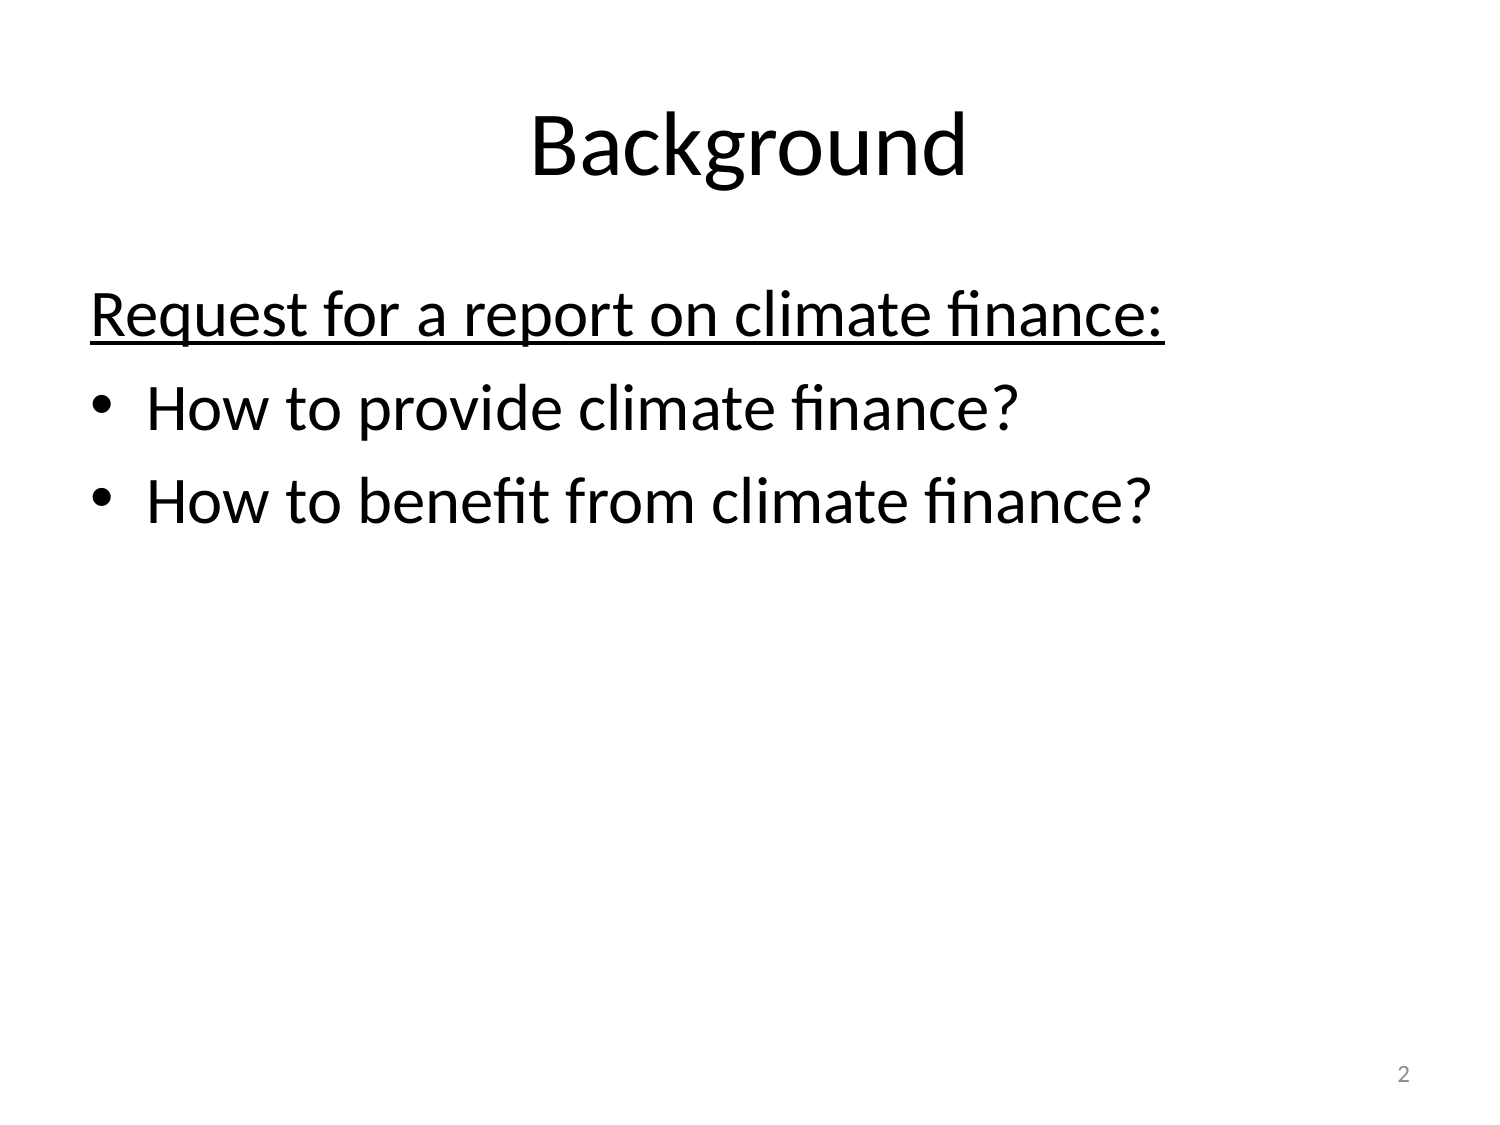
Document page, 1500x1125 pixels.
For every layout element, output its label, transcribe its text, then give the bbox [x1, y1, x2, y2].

slide_number 2 [1074, 1042, 1425, 1103]
list Request for a report on climate finance: How to provide climate finance? How to benefit from climate finance? [75, 262, 1425, 1005]
title Background [75, 45, 1425, 233]
